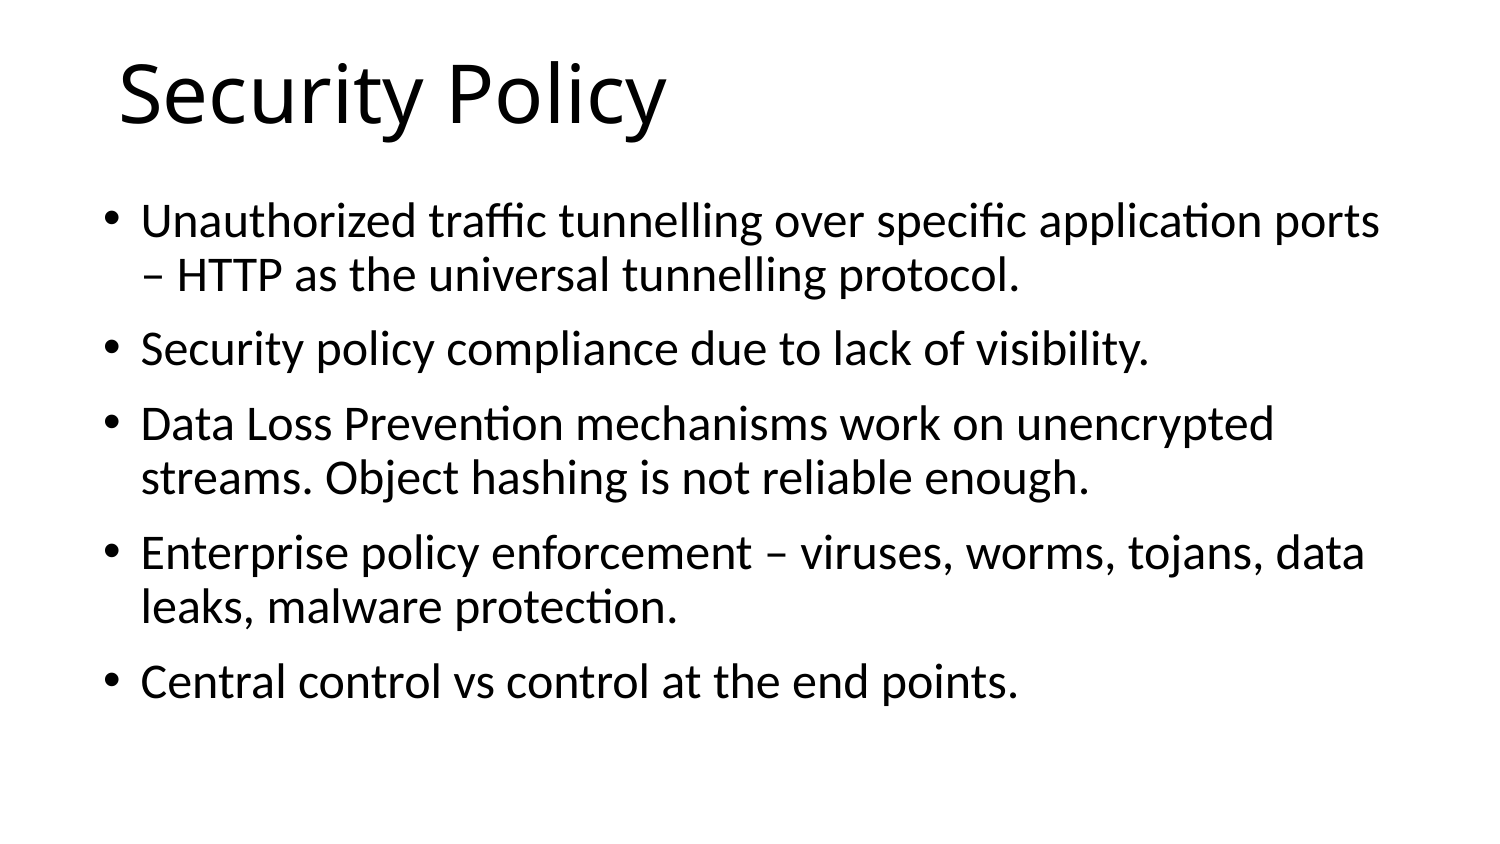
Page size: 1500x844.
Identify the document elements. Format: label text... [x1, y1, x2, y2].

text_box Unauthorized traffic tunnelling over specific application ports – HTTP as the universal tunnelling protocol. Security policy compliance due to lack of visibility. Data Loss Prevention mechanisms work on unencrypted streams. Object hashing is not reliable enough. Enterprise policy enforcement – viruses, worms, tojans, data leaks, malware protection. Central control vs control at the end points. [88, 186, 1412, 817]
title Security Policy [103, 44, 1397, 149]
